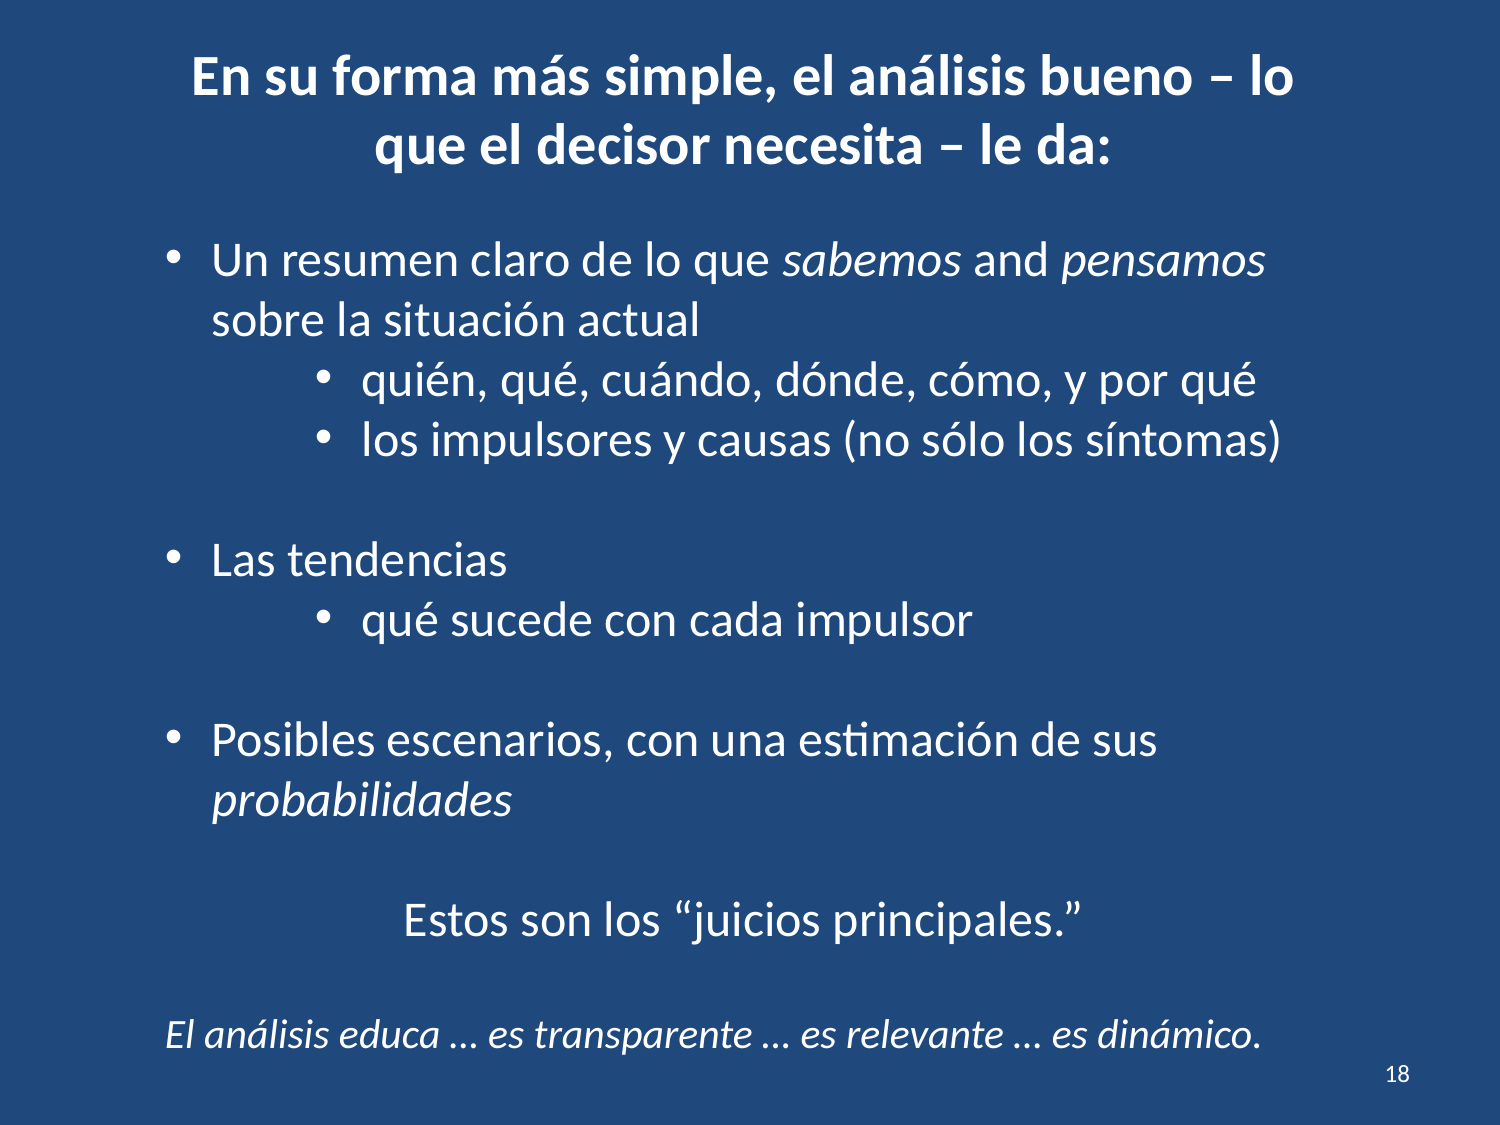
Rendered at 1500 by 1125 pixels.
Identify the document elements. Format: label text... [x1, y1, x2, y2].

slide_number 18 [1074, 1042, 1425, 1103]
text_box En su forma más simple, el análisis bueno – lo que el decisor necesita – le da: Un resumen claro de lo que sabemos and pensamos sobre la situación actual quién, qué, cuándo, dónde, cómo, y por qué los impulsores y causas (no sólo los síntomas) Las tendencias qué sucede con cada impulsor Posibles escenarios, con una estimación de sus probabilidades Estos son los “juicios principales.” El análisis educa … es transparente … es relevante … es dinámico. [149, 29, 1338, 1065]
